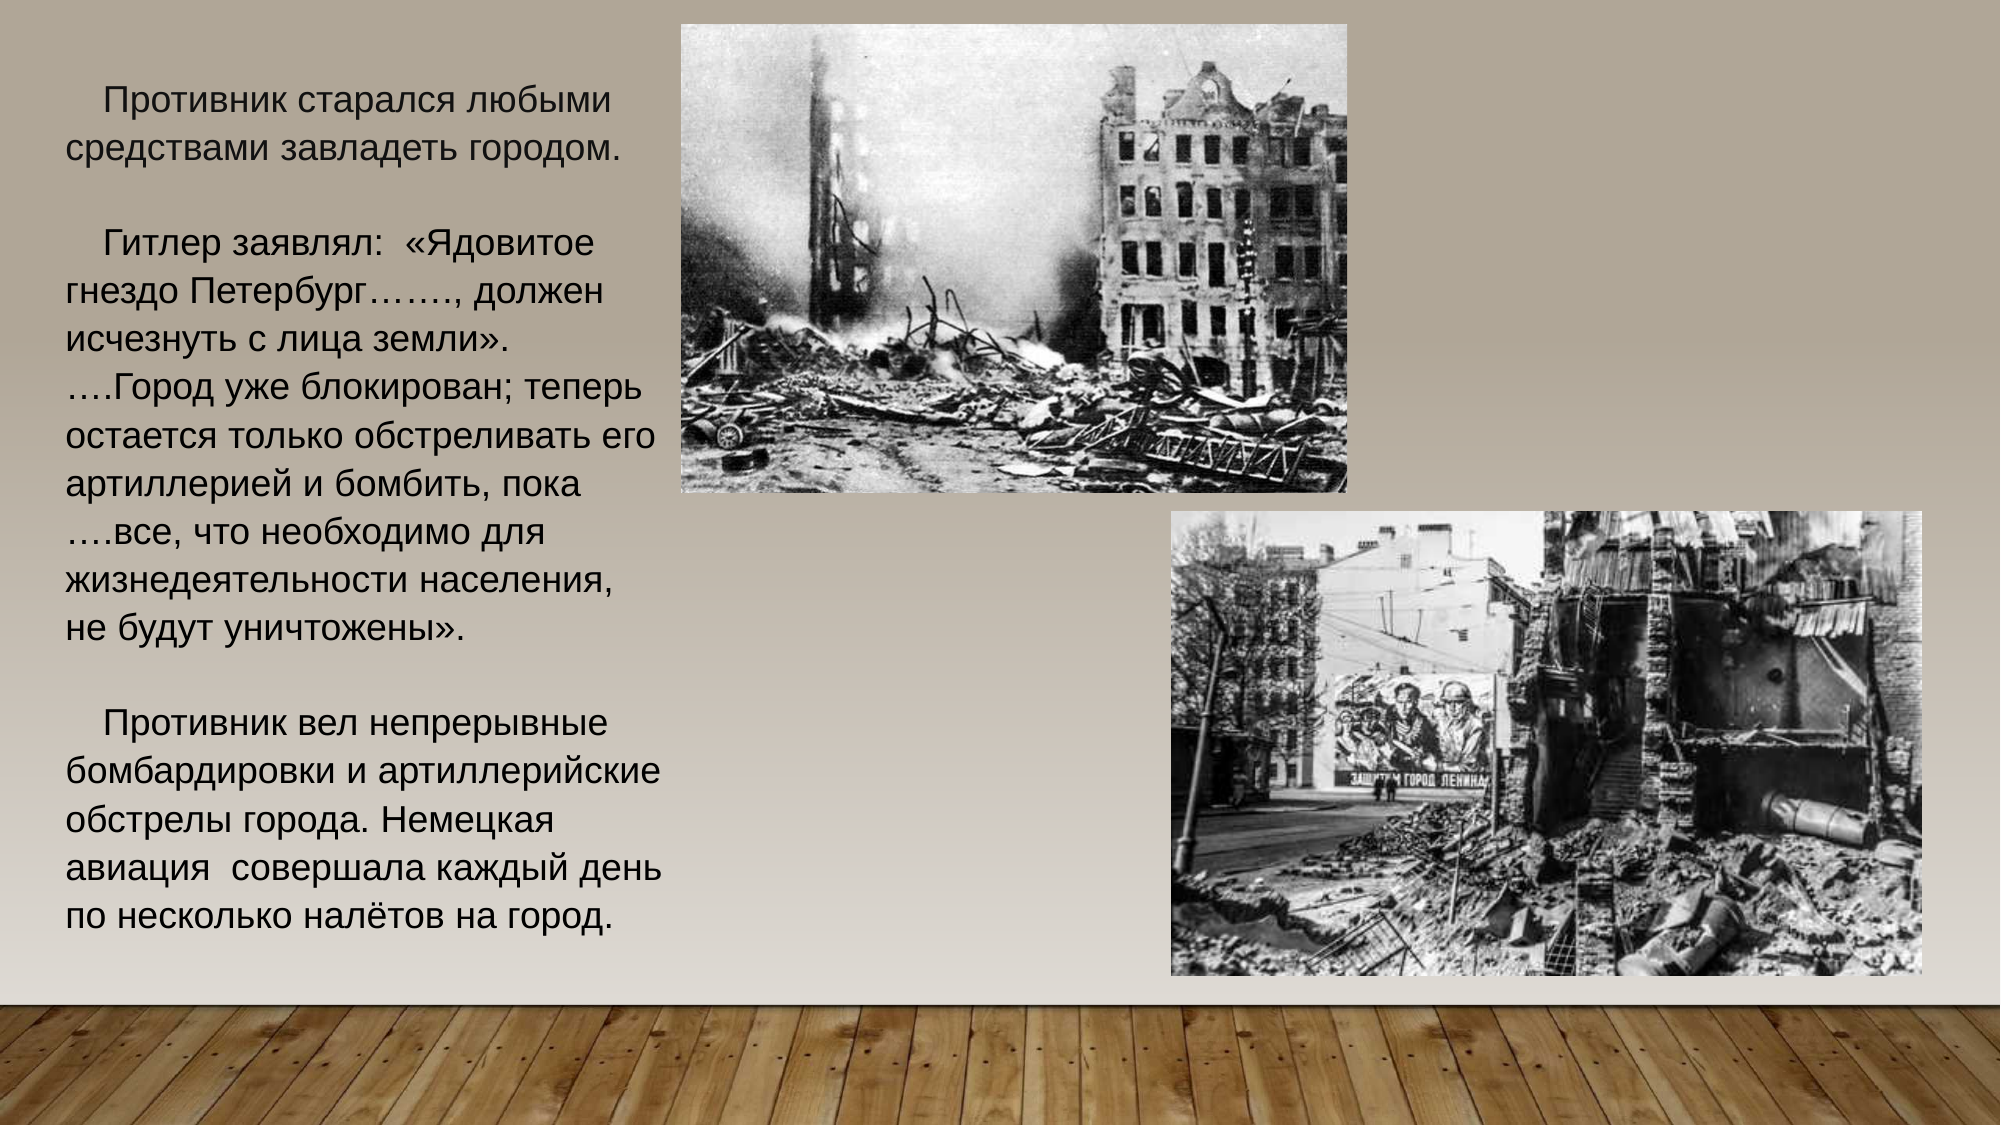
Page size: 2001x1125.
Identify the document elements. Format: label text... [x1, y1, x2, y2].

picture [680, 24, 1348, 493]
picture [1171, 511, 1922, 976]
picture [0, 1005, 2000, 1125]
text_box Противник старался любыми средствами завладеть городом. Гитлер заявлял: «Ядовитое гнездо Петербург……., должен исчезнуть с лица земли». ….Город уже блокирован; теперь остается только обстреливать его артиллерией и бомбить, пока ….все, что необходимо для жизнедеятельности населения, не будут уничтожены». Противник вел непрерывные бомбардировки и артиллерийские обстрелы города. Немецкая авиация совершала каждый день по несколько налётов на город. [50, 64, 681, 1123]
